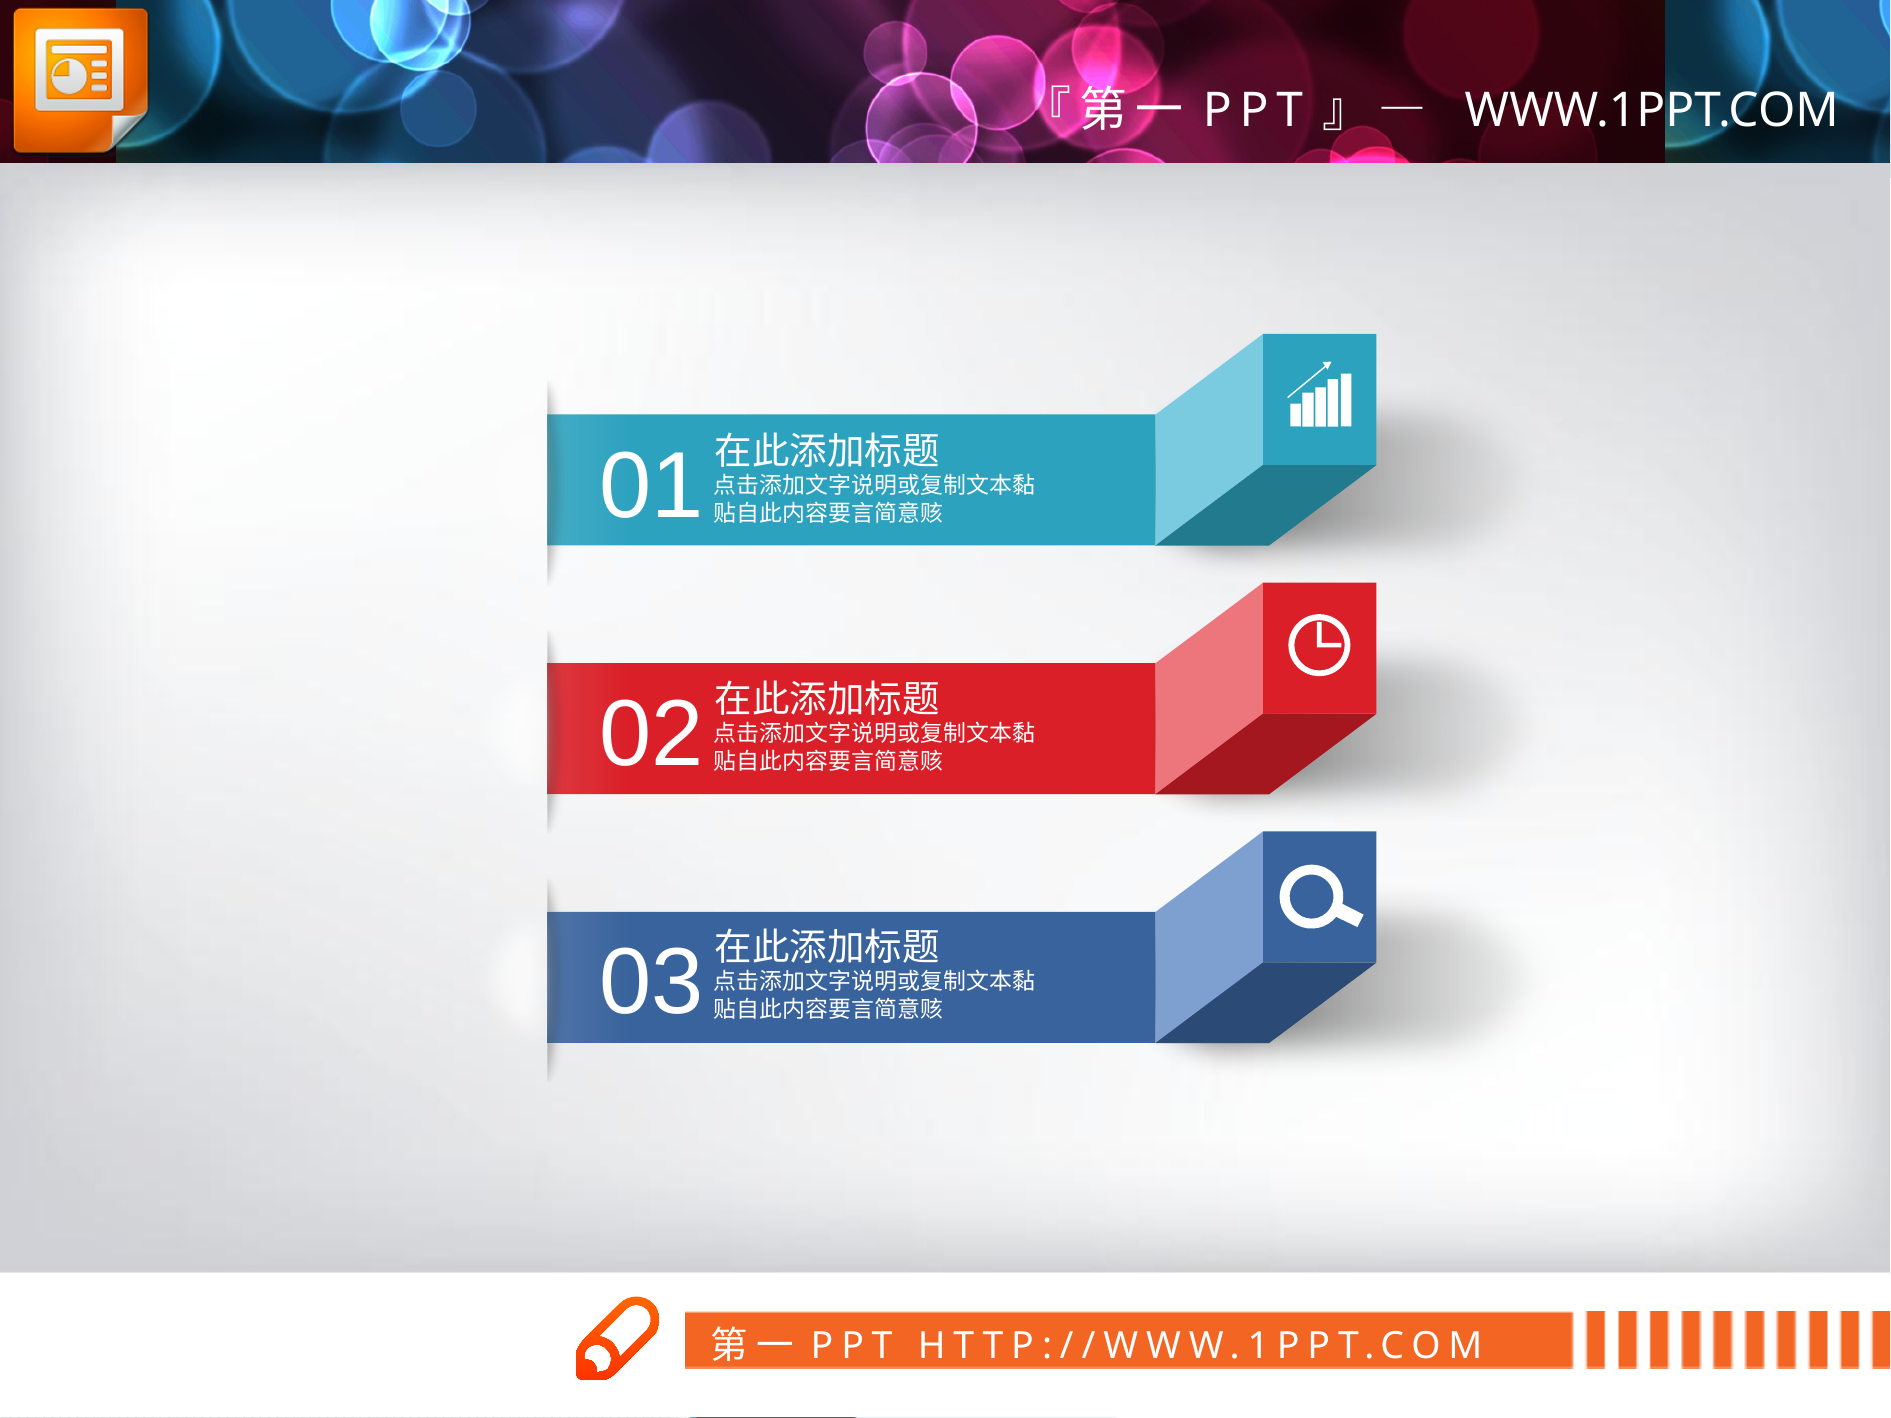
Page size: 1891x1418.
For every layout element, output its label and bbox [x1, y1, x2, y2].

picture [685, 1311, 1891, 1369]
text_box [578, 912, 1061, 1047]
text_box [1286, 361, 1352, 427]
text_box [460, 582, 1574, 831]
text_box [460, 333, 1574, 582]
text_box [1288, 613, 1351, 677]
text_box [578, 416, 1061, 551]
text_box [578, 664, 1061, 799]
text_box [460, 831, 1574, 1087]
picture [0, 0, 1891, 1275]
